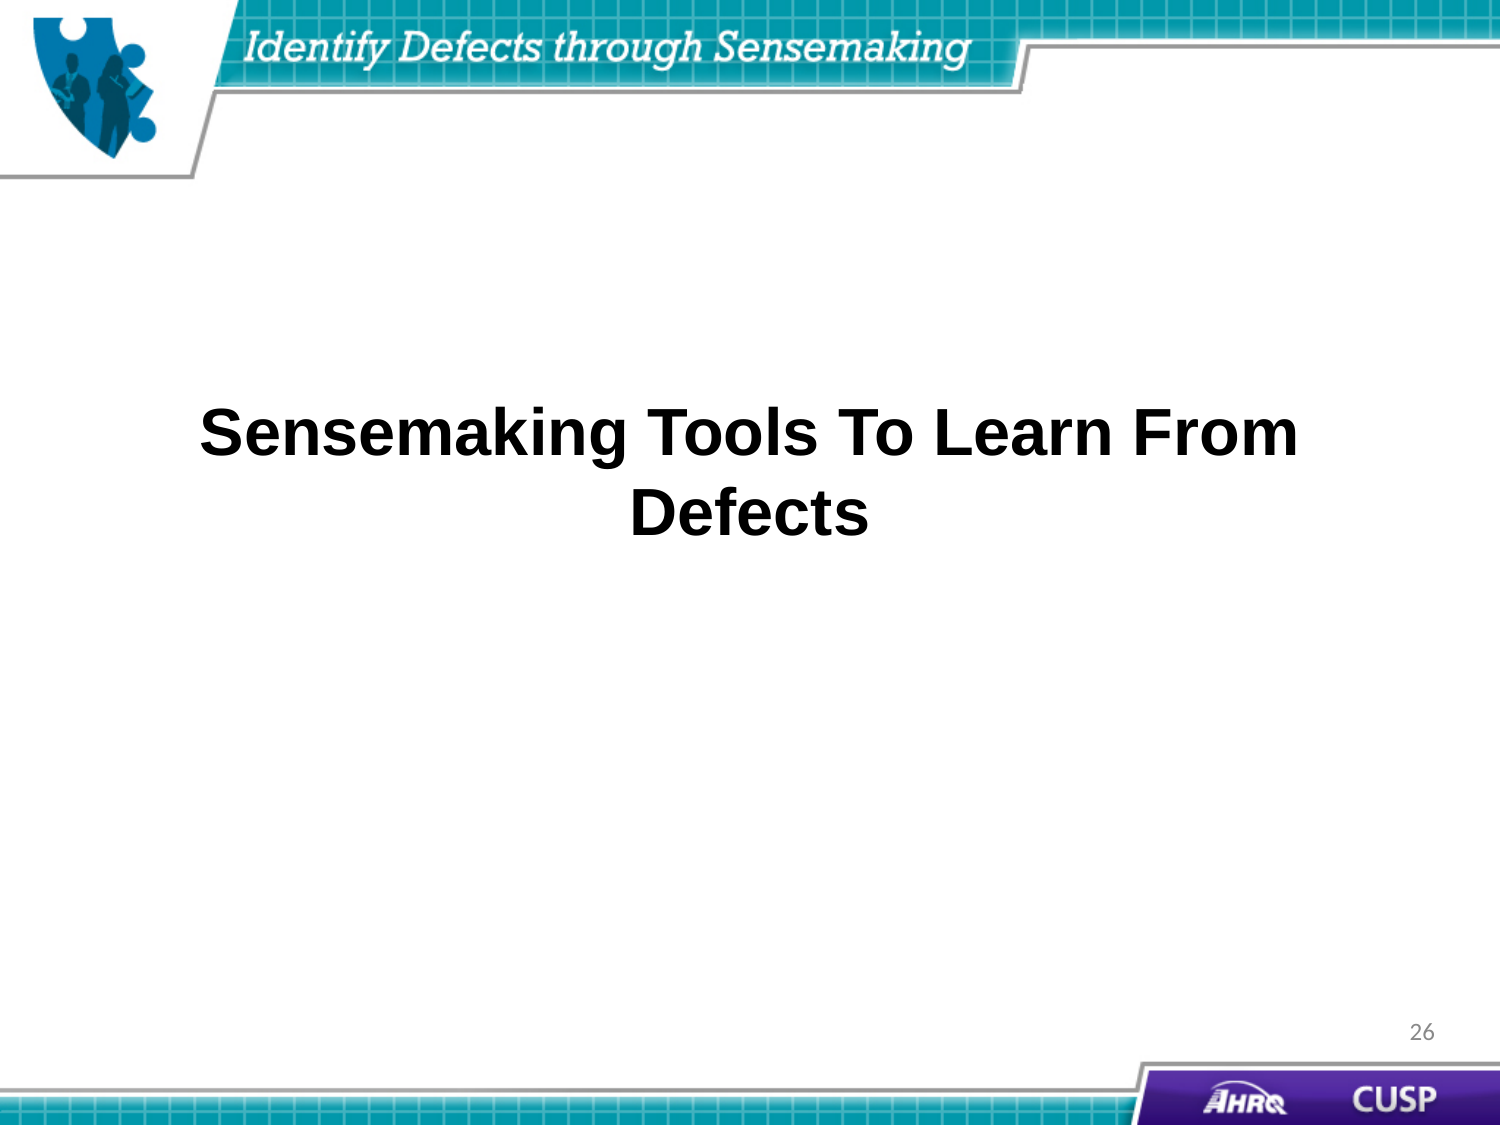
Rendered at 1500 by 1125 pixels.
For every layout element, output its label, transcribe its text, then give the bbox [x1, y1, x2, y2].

title Sensemaking Tools To Learn From Defects [74, 374, 1426, 563]
picture [0, 0, 1500, 1125]
slide_number 26 [1100, 999, 1450, 1060]
